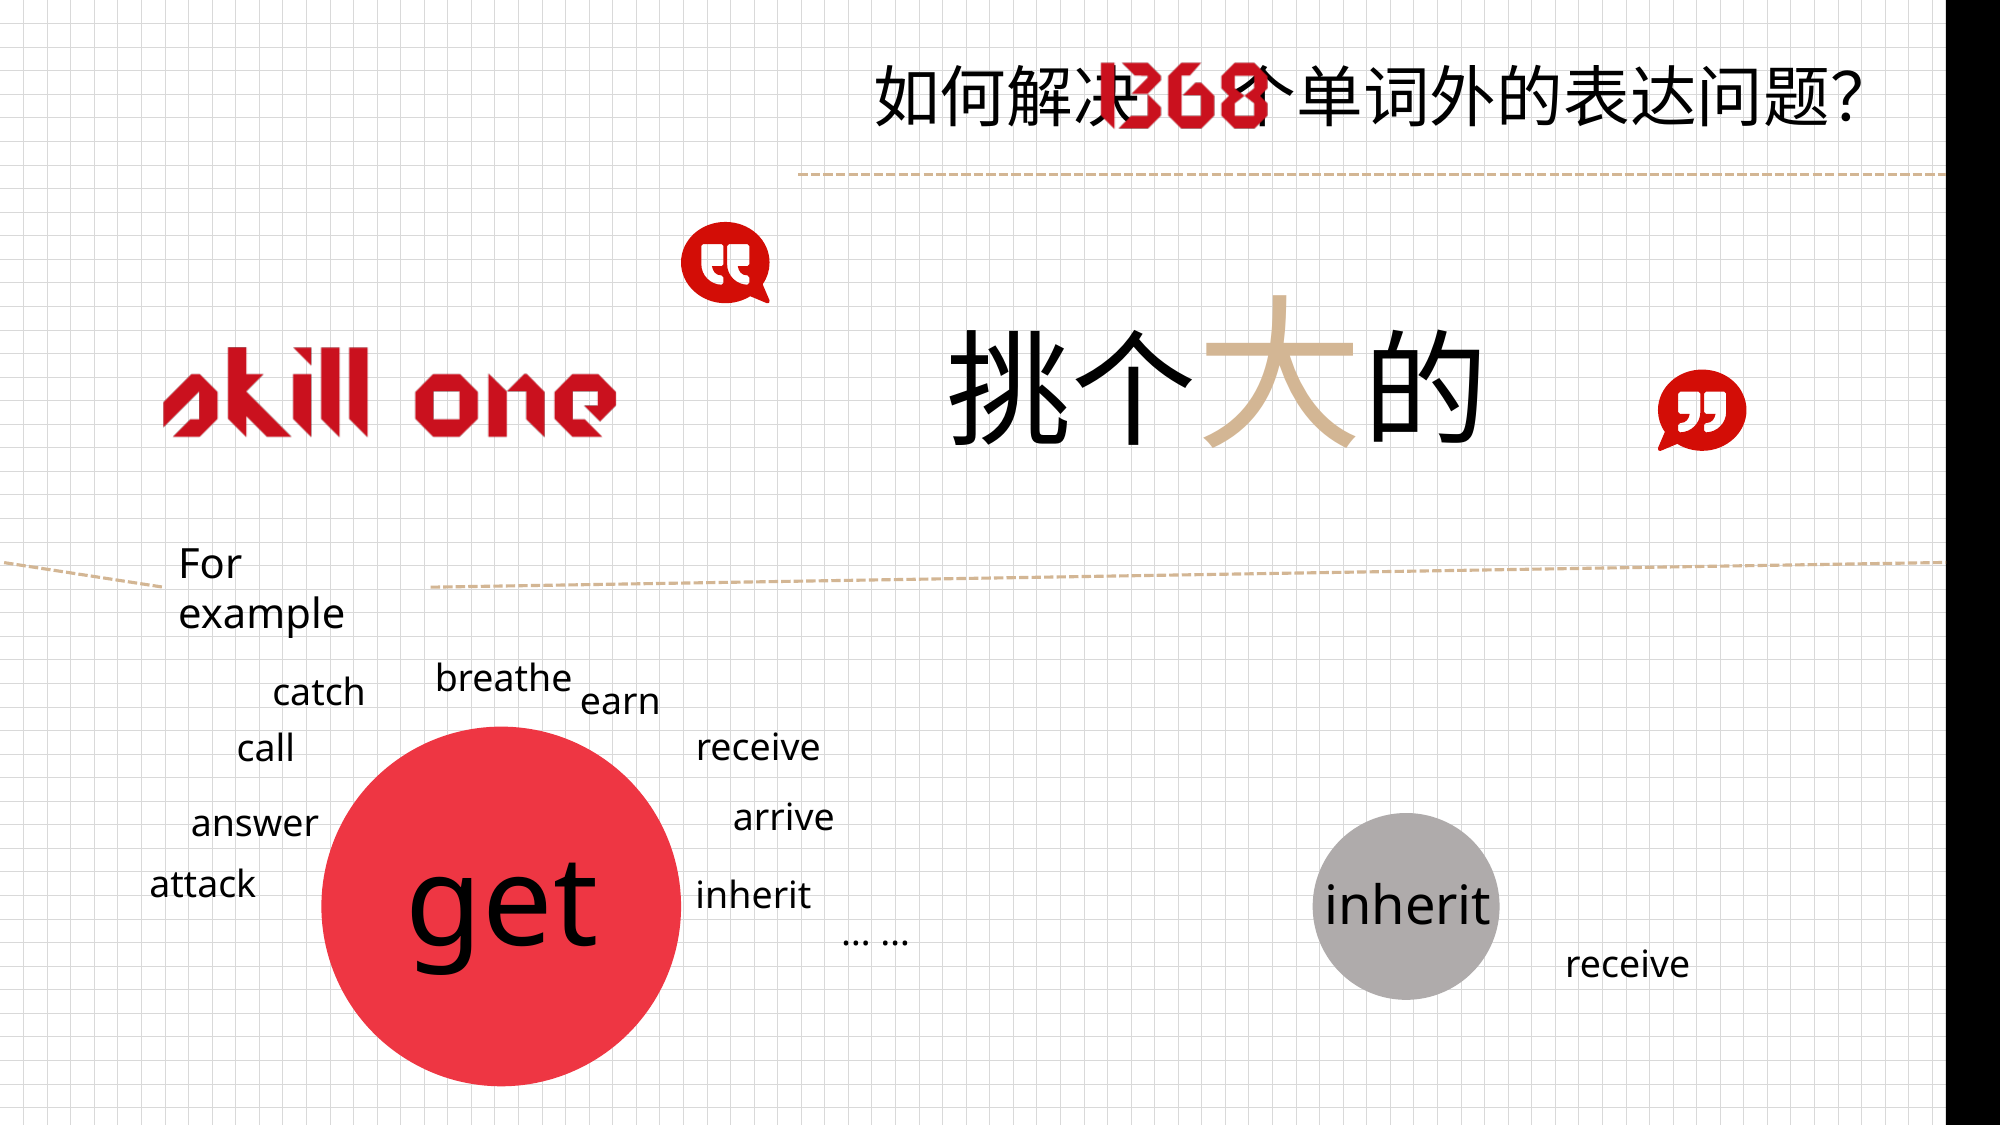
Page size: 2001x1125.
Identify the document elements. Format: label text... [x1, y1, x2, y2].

text_box catch [257, 660, 420, 721]
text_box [1309, 812, 1533, 1000]
text_box breathe [420, 646, 601, 707]
text_box inherit [682, 863, 843, 924]
text_box 挑个大的 [932, 260, 1519, 476]
text_box 如何解决 个单词外的表达问题？ [1326, 47, 1913, 143]
text_box attack [134, 852, 297, 913]
text_box … … [826, 900, 989, 961]
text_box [321, 726, 682, 1087]
text_box [681, 221, 770, 304]
picture [85, 280, 696, 545]
text_box [1945, 0, 2000, 1125]
text_box answer [176, 791, 321, 852]
picture [1042, 14, 1326, 208]
text_box For example [163, 545, 431, 645]
text_box call [221, 716, 385, 777]
text_box arrive [718, 785, 881, 845]
text_box earn [565, 669, 728, 730]
text_box 如何解决 个单词外的表达问题？ [858, 47, 1042, 143]
text_box receive [1550, 932, 1713, 993]
text_box [1657, 369, 1747, 451]
text_box receive [682, 715, 844, 775]
